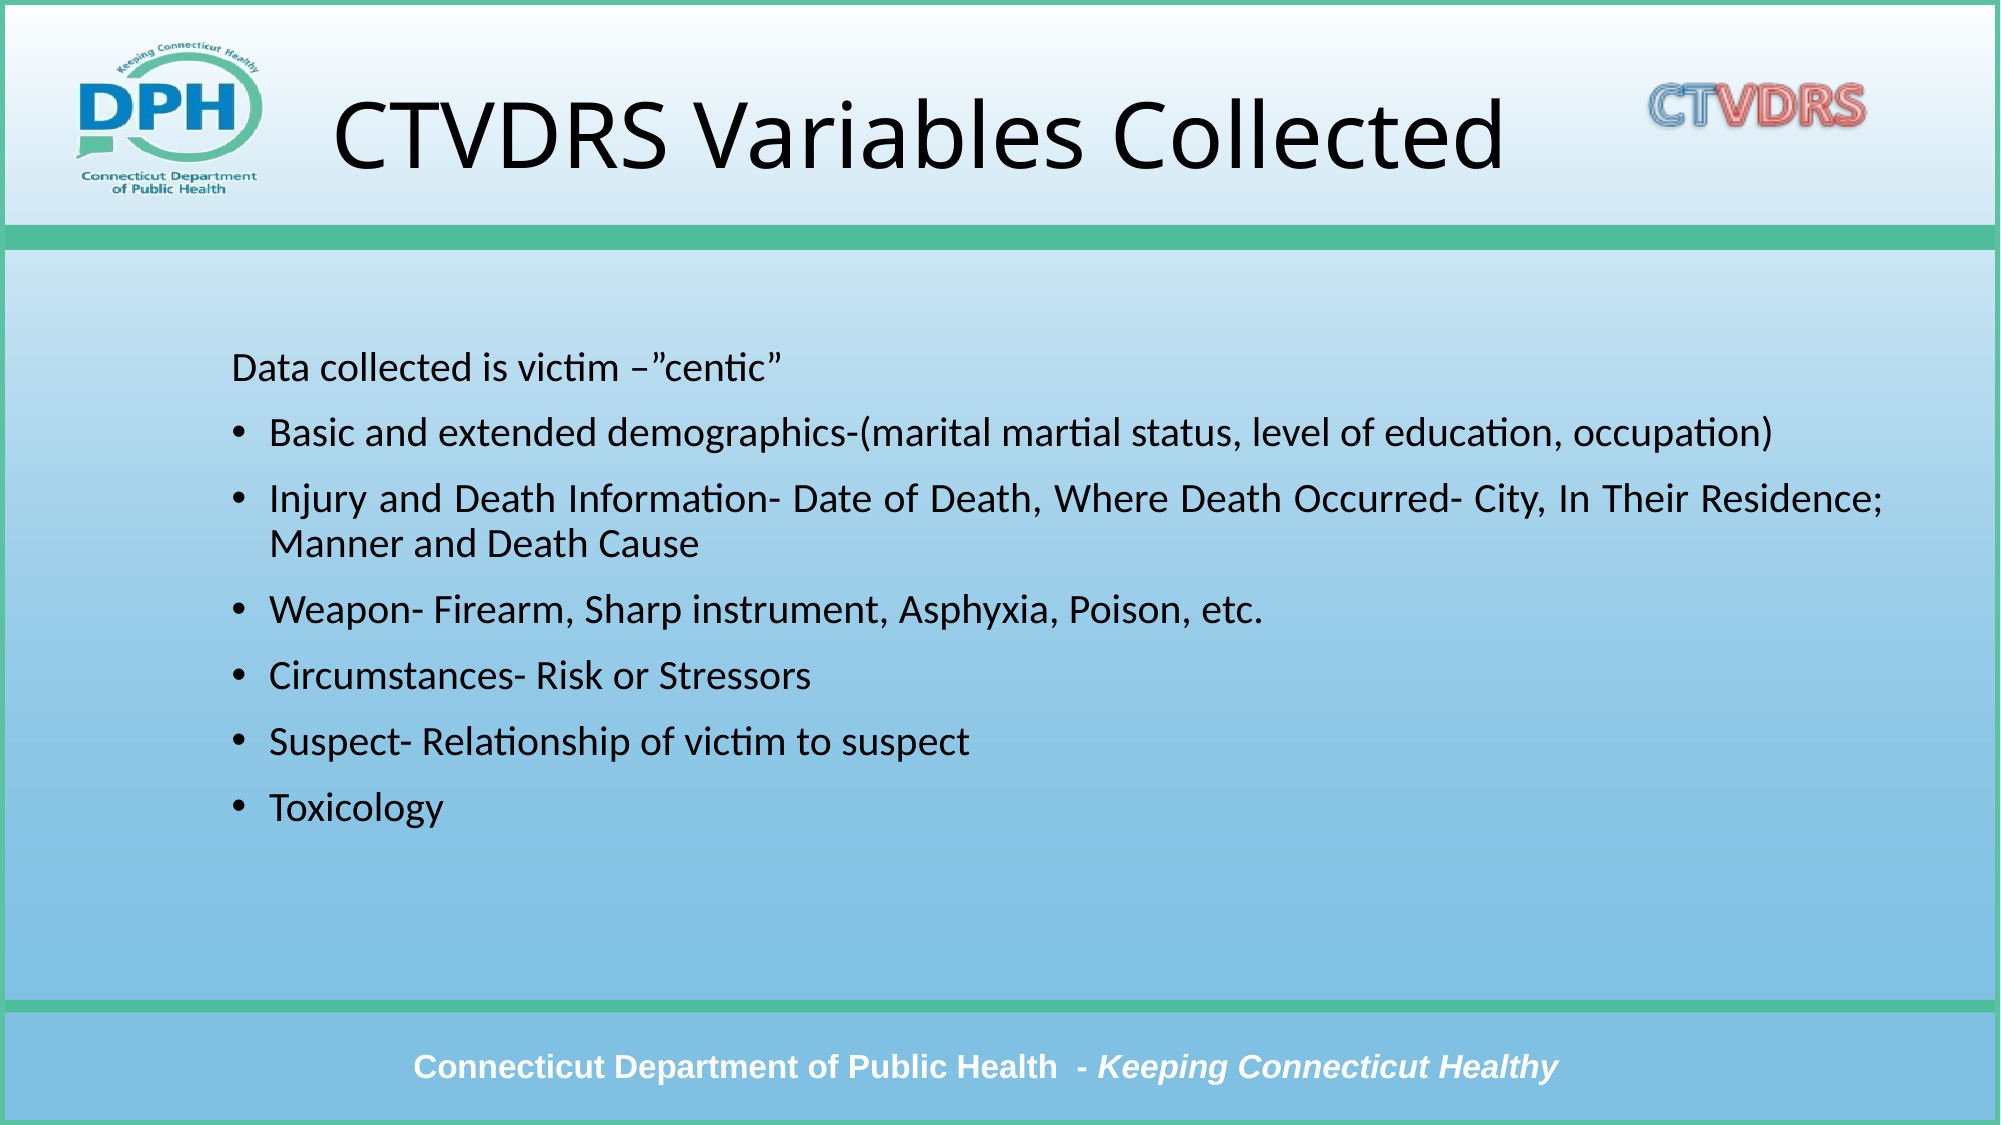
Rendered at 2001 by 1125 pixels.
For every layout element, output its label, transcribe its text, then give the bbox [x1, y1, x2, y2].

picture [66, 37, 270, 199]
list Data collected is victim –”centic” Basic and extended demographics-(marital martial status, level of education, occupation) Injury and Death Information- Date of Death, Where Death Occurred- City, In Their Residence; Manner and Death Cause Weapon- Firearm, Sharp instrument, Asphyxia, Poison, etc. Circumstances- Risk or Stressors Suspect- Relationship of victim to suspect Toxicology [216, 337, 1900, 963]
title CTVDRS Variables Collected [316, 45, 1900, 233]
picture [1631, 58, 1910, 159]
